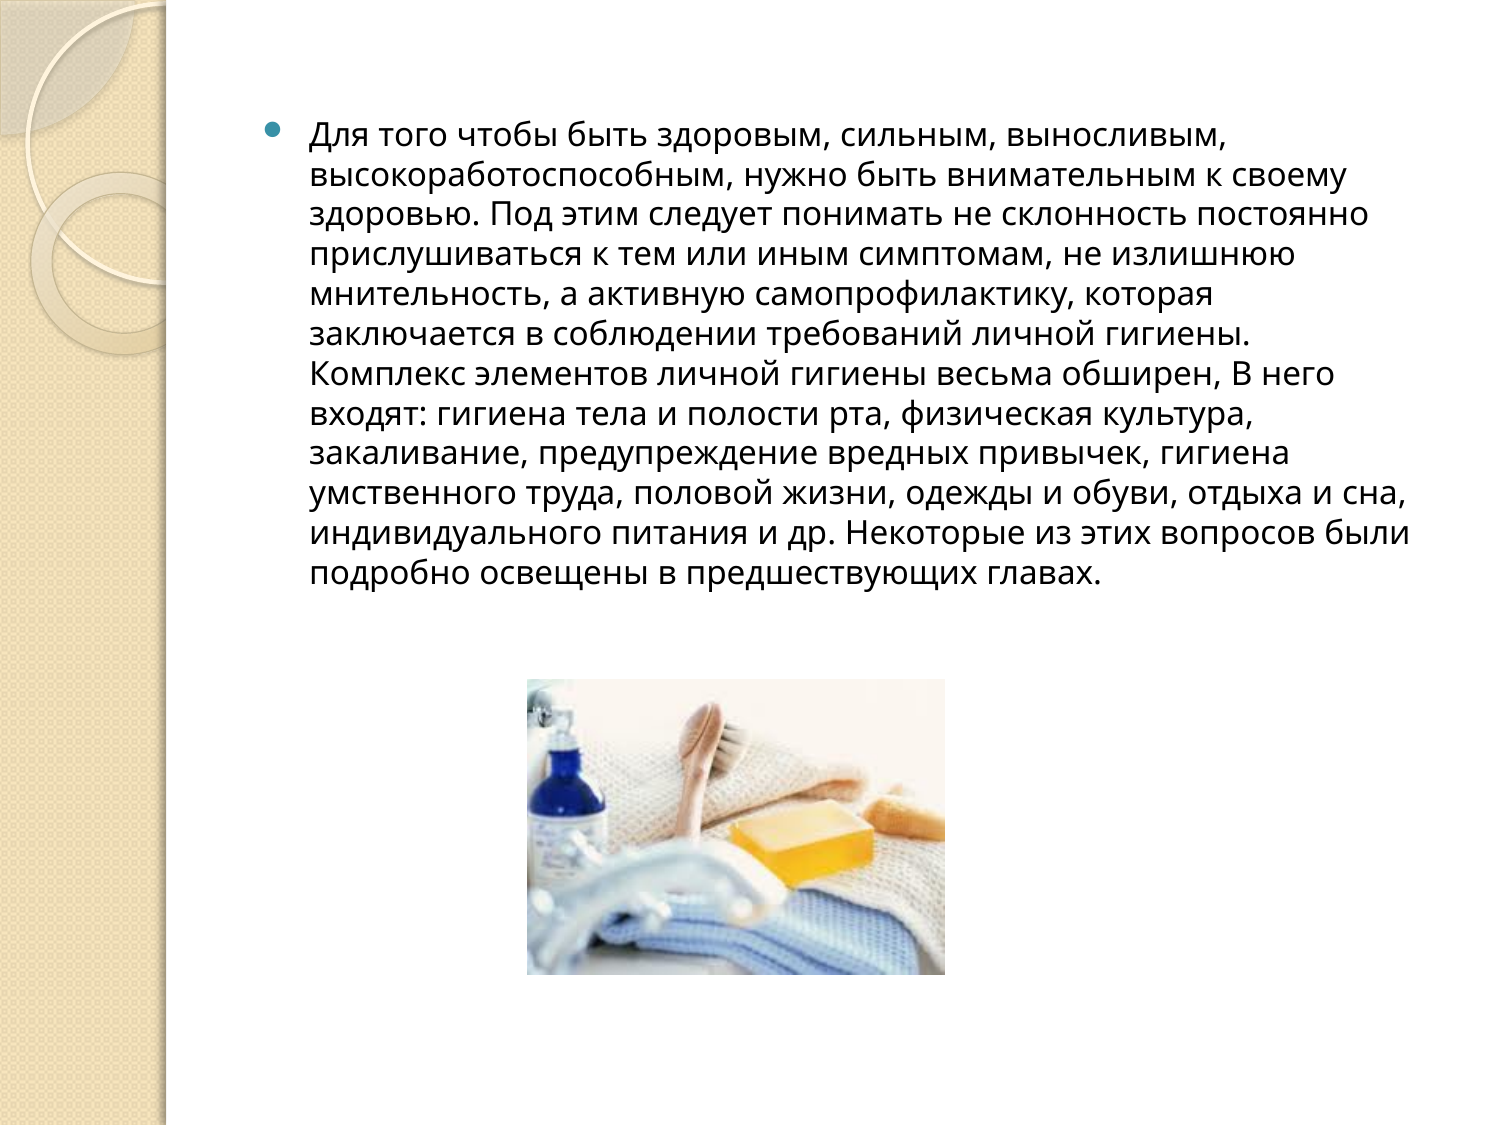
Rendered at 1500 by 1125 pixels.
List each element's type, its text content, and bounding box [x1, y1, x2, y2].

picture [527, 679, 945, 976]
list Для того чтобы быть здоровым, сильным, выносливым, высокоработоспособным, нужно быть внимательным к своему здоровью. Под этим следует понимать не склонность постоянно прислушиваться к тем или иным симптомам, не излишнюю мнительность, а активную самопрофилактику, которая заключается в соблюдении требований личной гигиены. Комплекс элементов личной гигиены весьма обширен, В него входят: гигиена тела и полости рта, физическая культура, закаливание, предупреждение вредных привычек, гигиена умственного труда, половой жизни, одежды и обуви, отдыха и сна, индивидуального питания и др. Некоторые из этих вопросов были подробно освещены в предшествующих главах. [234, 105, 1442, 903]
